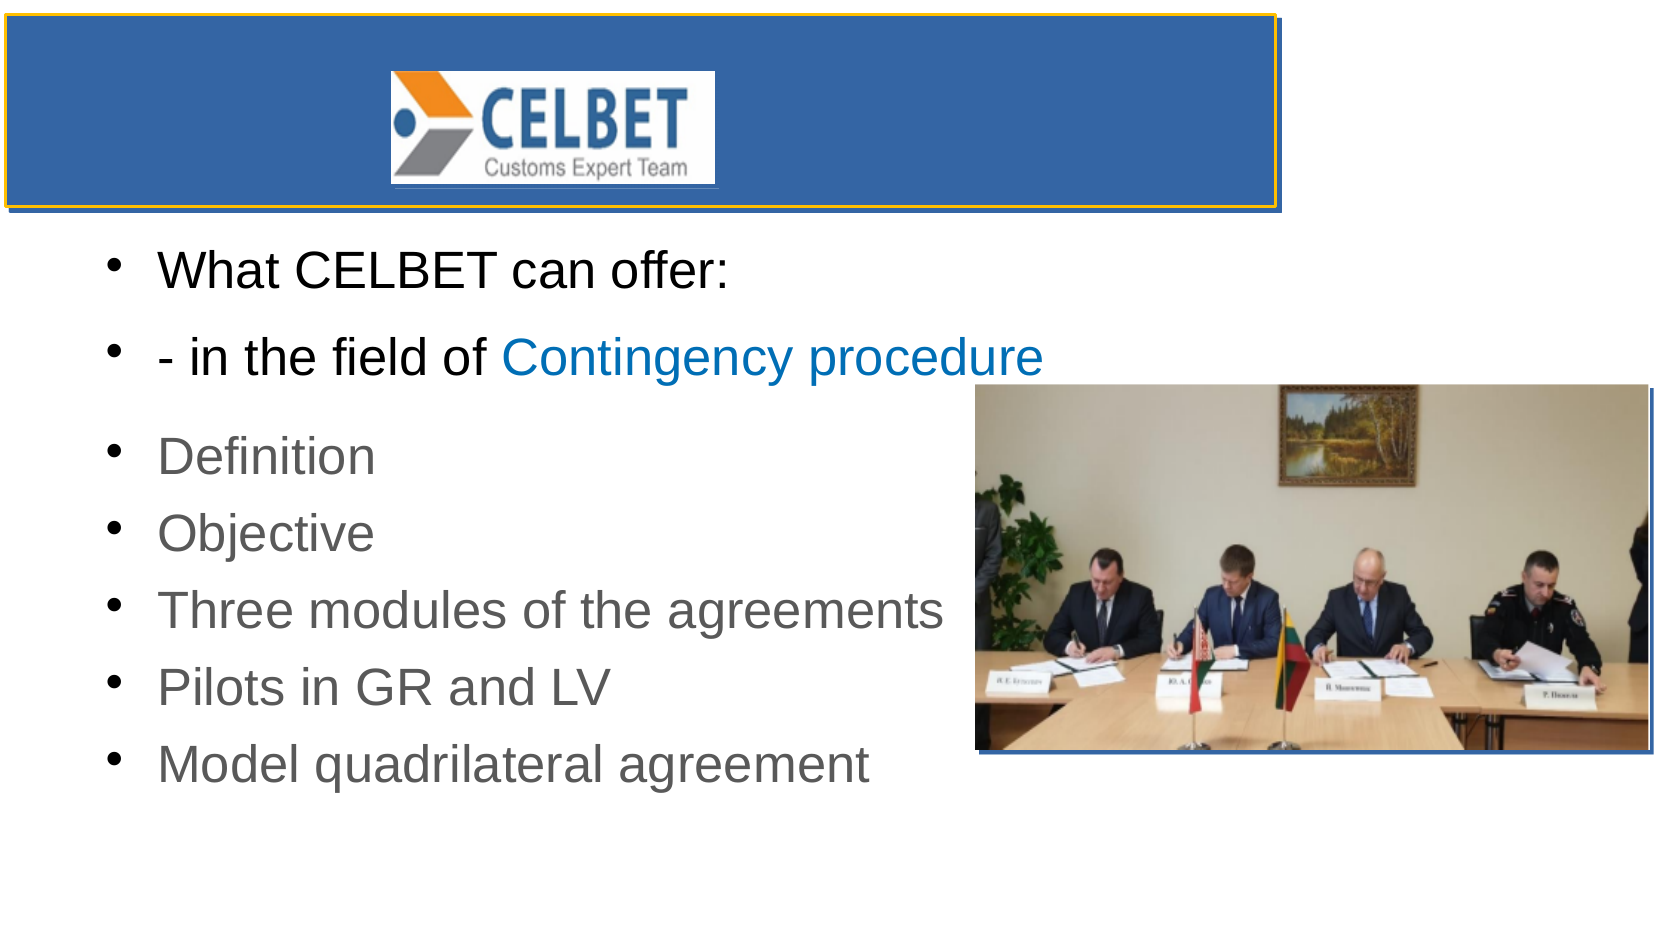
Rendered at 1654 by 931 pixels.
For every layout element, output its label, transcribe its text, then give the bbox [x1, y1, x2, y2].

text_box [82, 34, 1235, 203]
picture [974, 383, 1651, 751]
picture [391, 71, 715, 185]
text_box What CELBET can offer: - in the field of Contingency procedure Definition Objective Three modules of the agreements Pilots in GR and LV Model quadrilateral agreement [88, 236, 1565, 798]
